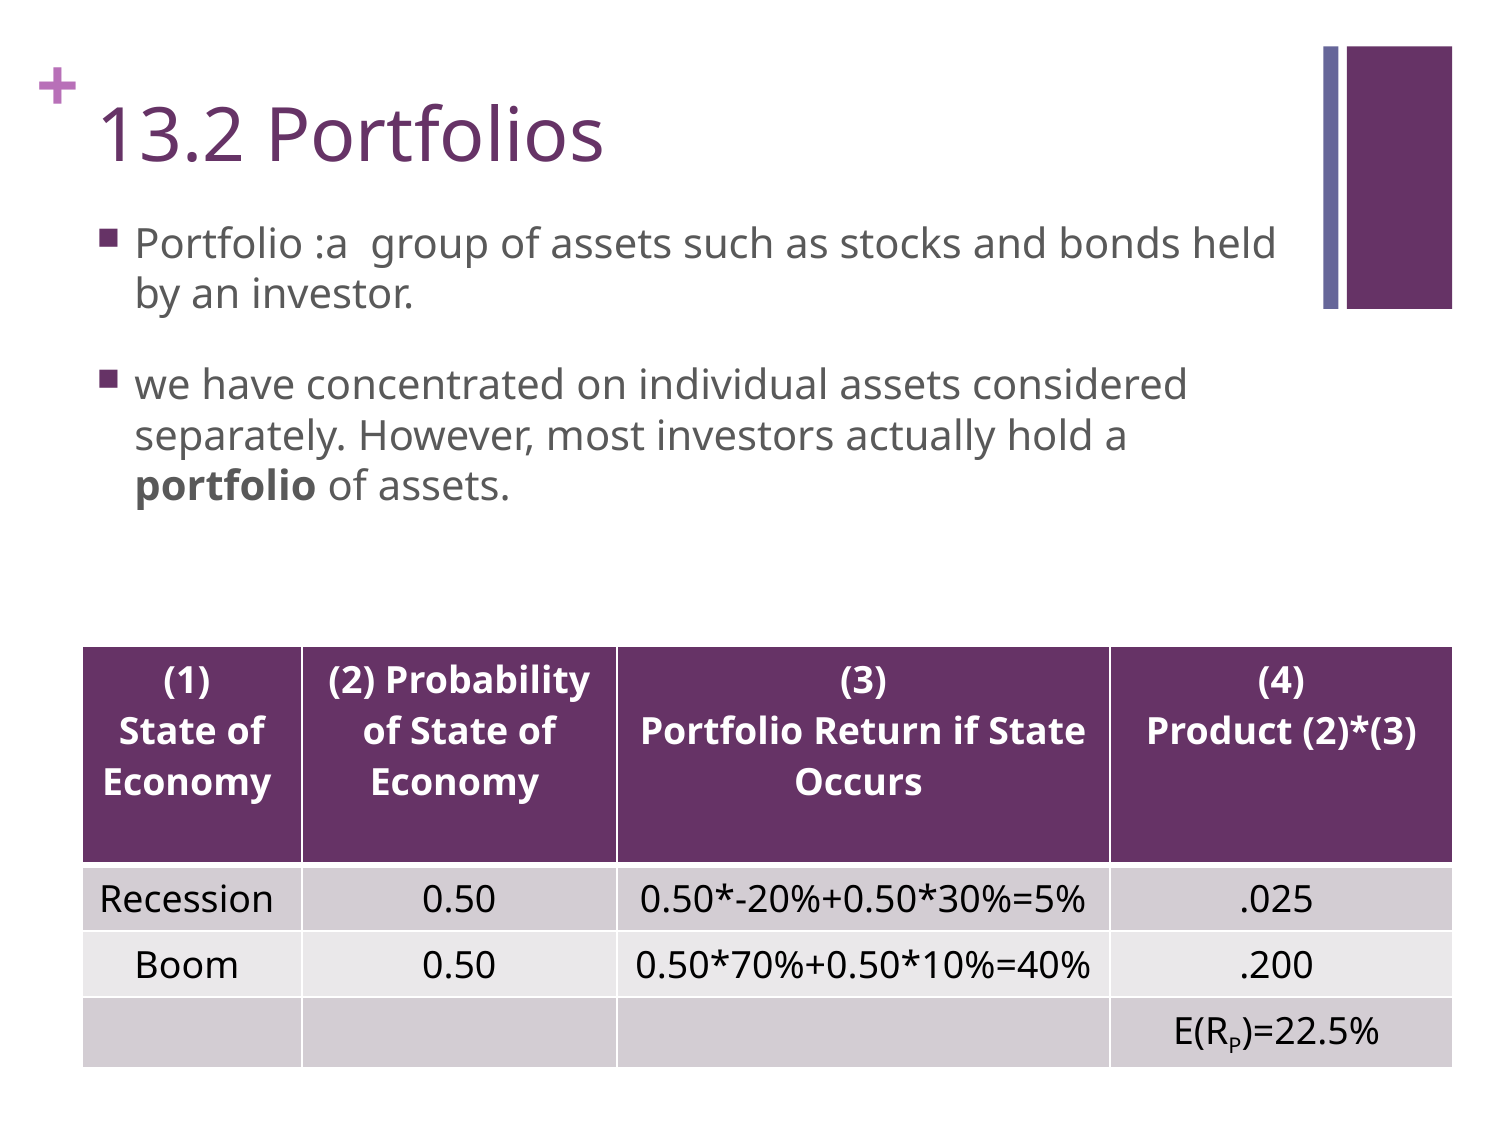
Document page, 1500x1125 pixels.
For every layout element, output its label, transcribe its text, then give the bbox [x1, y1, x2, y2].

table_header (1) State of Economy [83, 647, 301, 862]
table_header (3) Portfolio Return if State Occurs [618, 647, 1109, 862]
table_cell .200 [1111, 932, 1452, 996]
title 13.2 Portfolios [81, 79, 1322, 209]
table_cell Boom [83, 932, 301, 996]
table_cell [303, 998, 616, 1067]
table_cell [83, 998, 301, 1067]
table_cell 0.50 [303, 868, 616, 930]
table_cell [618, 998, 1109, 1067]
table_cell E(RP)=22.5% [1111, 998, 1452, 1067]
table_cell 0.50*70%+0.50*10%=40% [618, 932, 1109, 996]
table_header (4) Product (2)*(3) [1111, 647, 1452, 862]
table_cell .025 [1111, 868, 1452, 930]
table_cell 0.50*-20%+0.50*30%=5% [618, 868, 1109, 930]
table_cell Recession [83, 868, 301, 930]
table_cell 0.50 [303, 932, 616, 996]
table_header (2) Probability of State of Economy [303, 647, 616, 862]
list Portfolio :a group of assets such as stocks and bonds held by an investor. we have concentrated on individual assets considered separately. However, most investors actually hold a portfolio of assets. [81, 209, 1322, 645]
